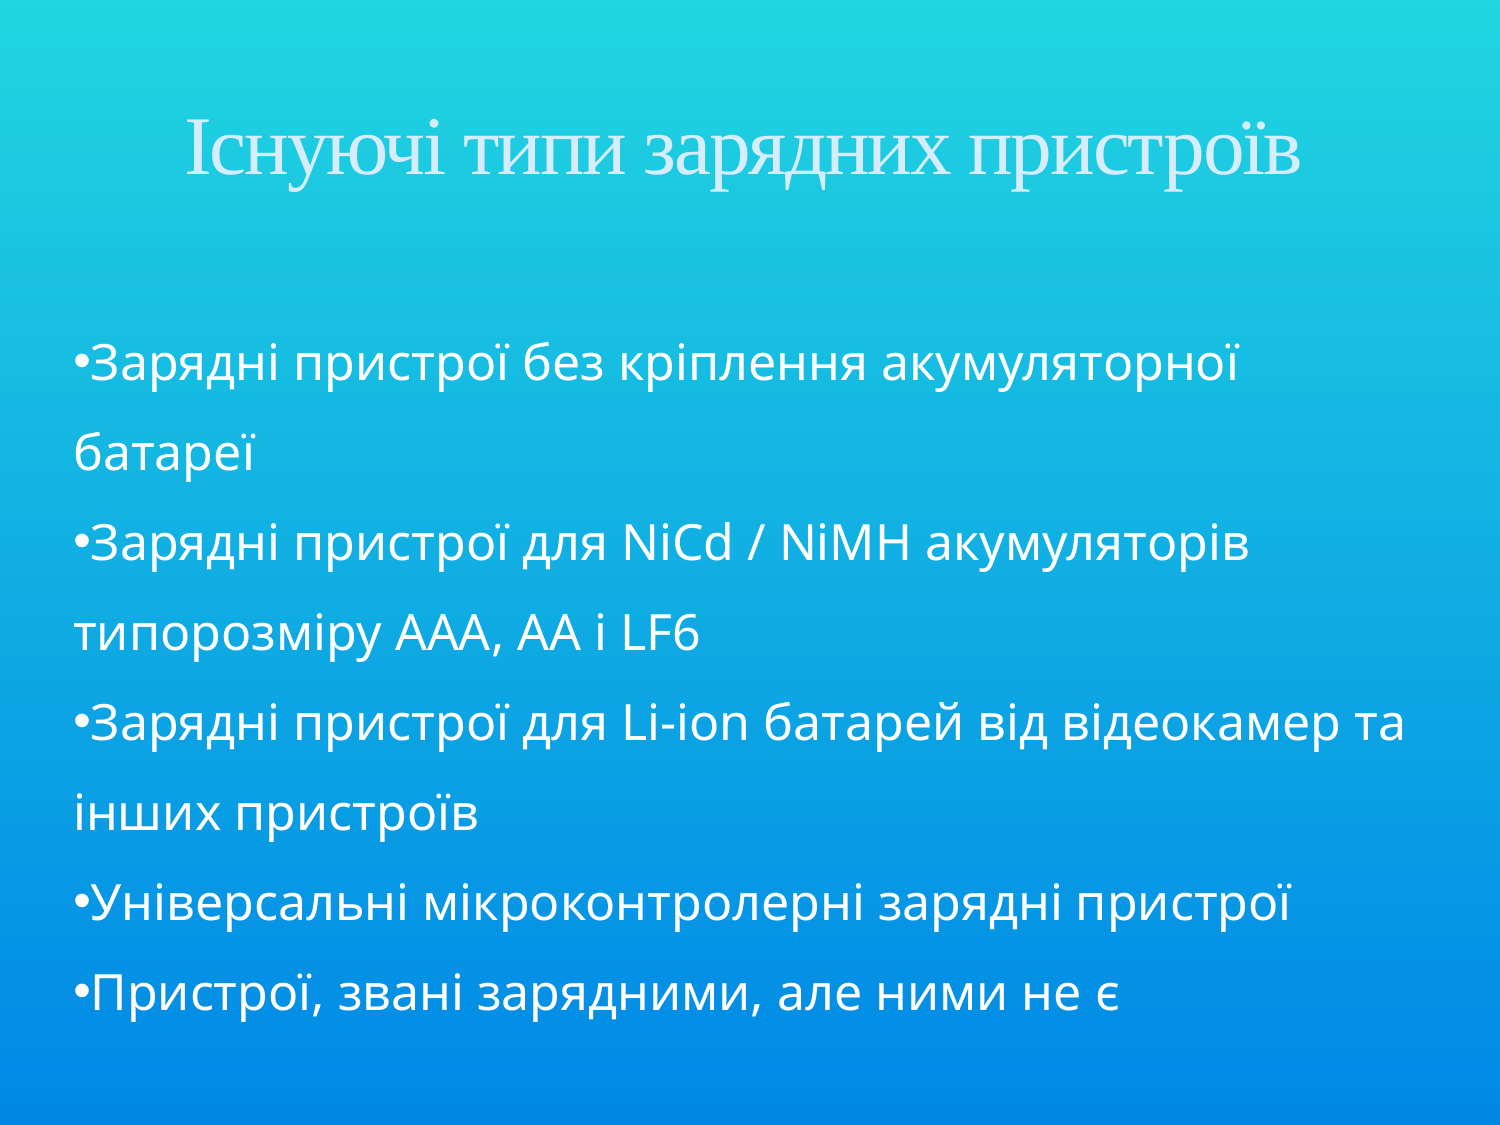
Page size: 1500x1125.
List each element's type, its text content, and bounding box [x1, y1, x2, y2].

title Існуючі типи зарядних пристроїв [23, 83, 1465, 234]
text_box Зарядні пристрої без кріплення акумуляторної батареї Зарядні пристрої для NiCd / NiMH акумуляторів типорозміру ААА, АА і LF6 Зарядні пристрої для Li-ion батарей від відеокамер та інших пристроїв Універсальні мікроконтролерні зарядні пристрої Пристрої, звані зарядними, але ними не є [58, 292, 1442, 1088]
